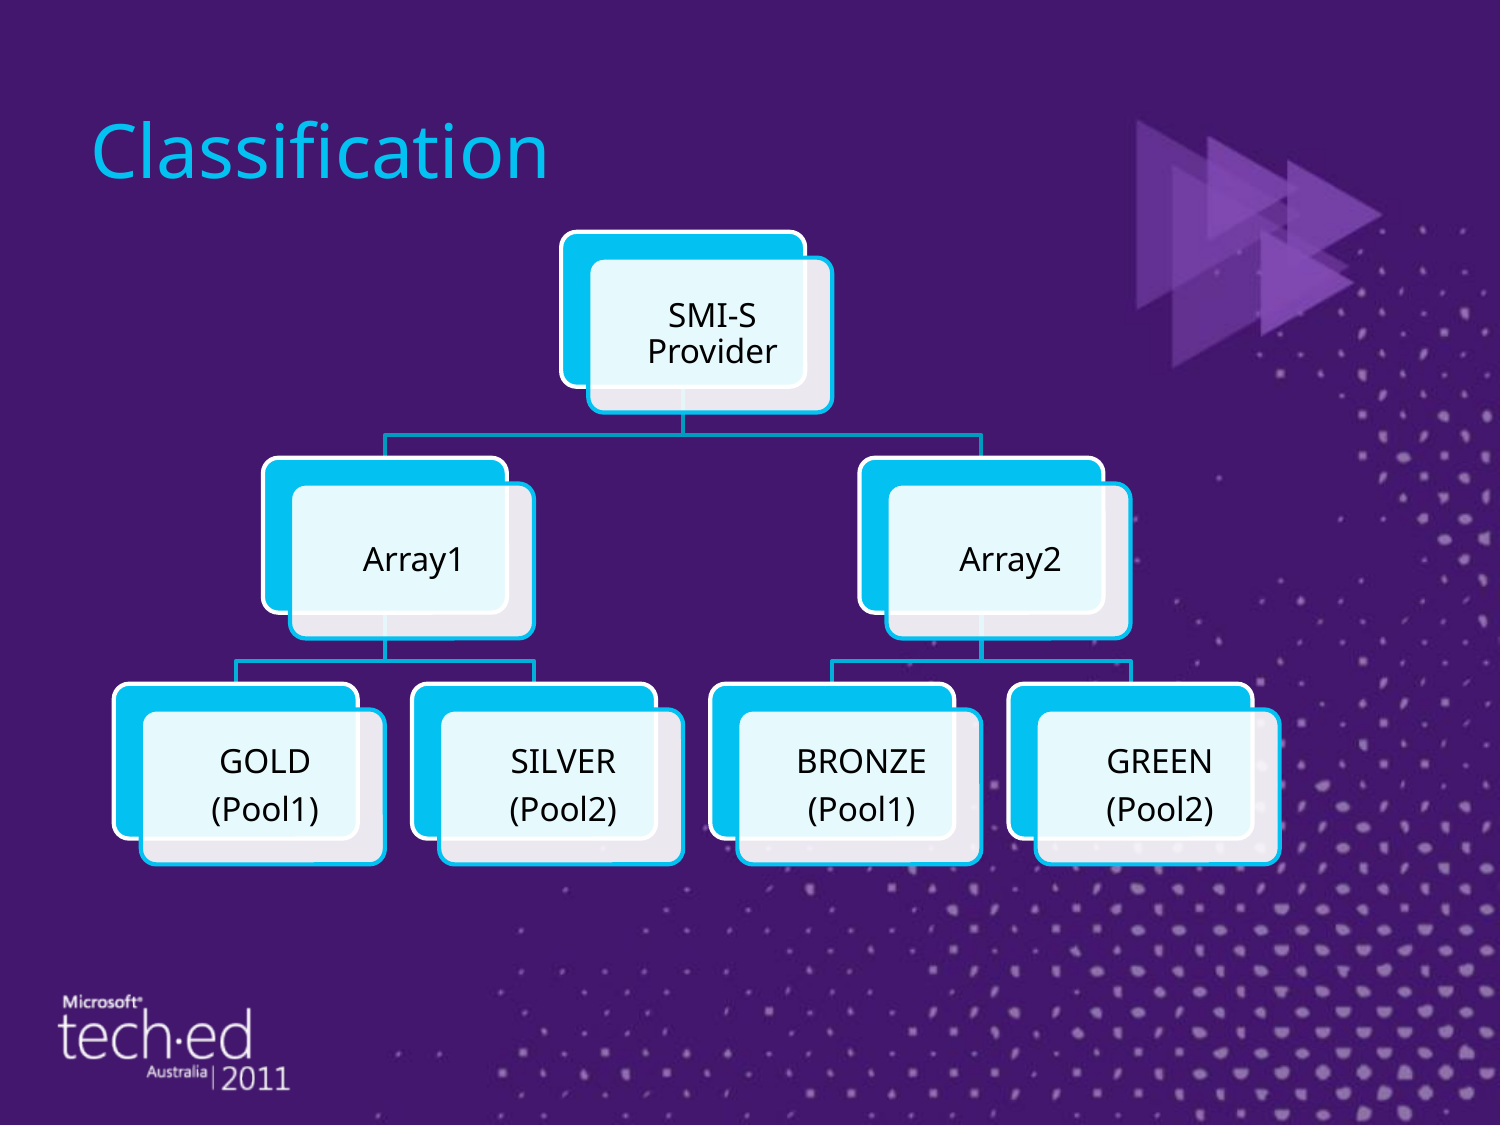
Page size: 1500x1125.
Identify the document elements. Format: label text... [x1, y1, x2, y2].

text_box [100, 231, 1294, 865]
picture [0, 0, 1500, 1125]
title Classification [75, 54, 1425, 243]
